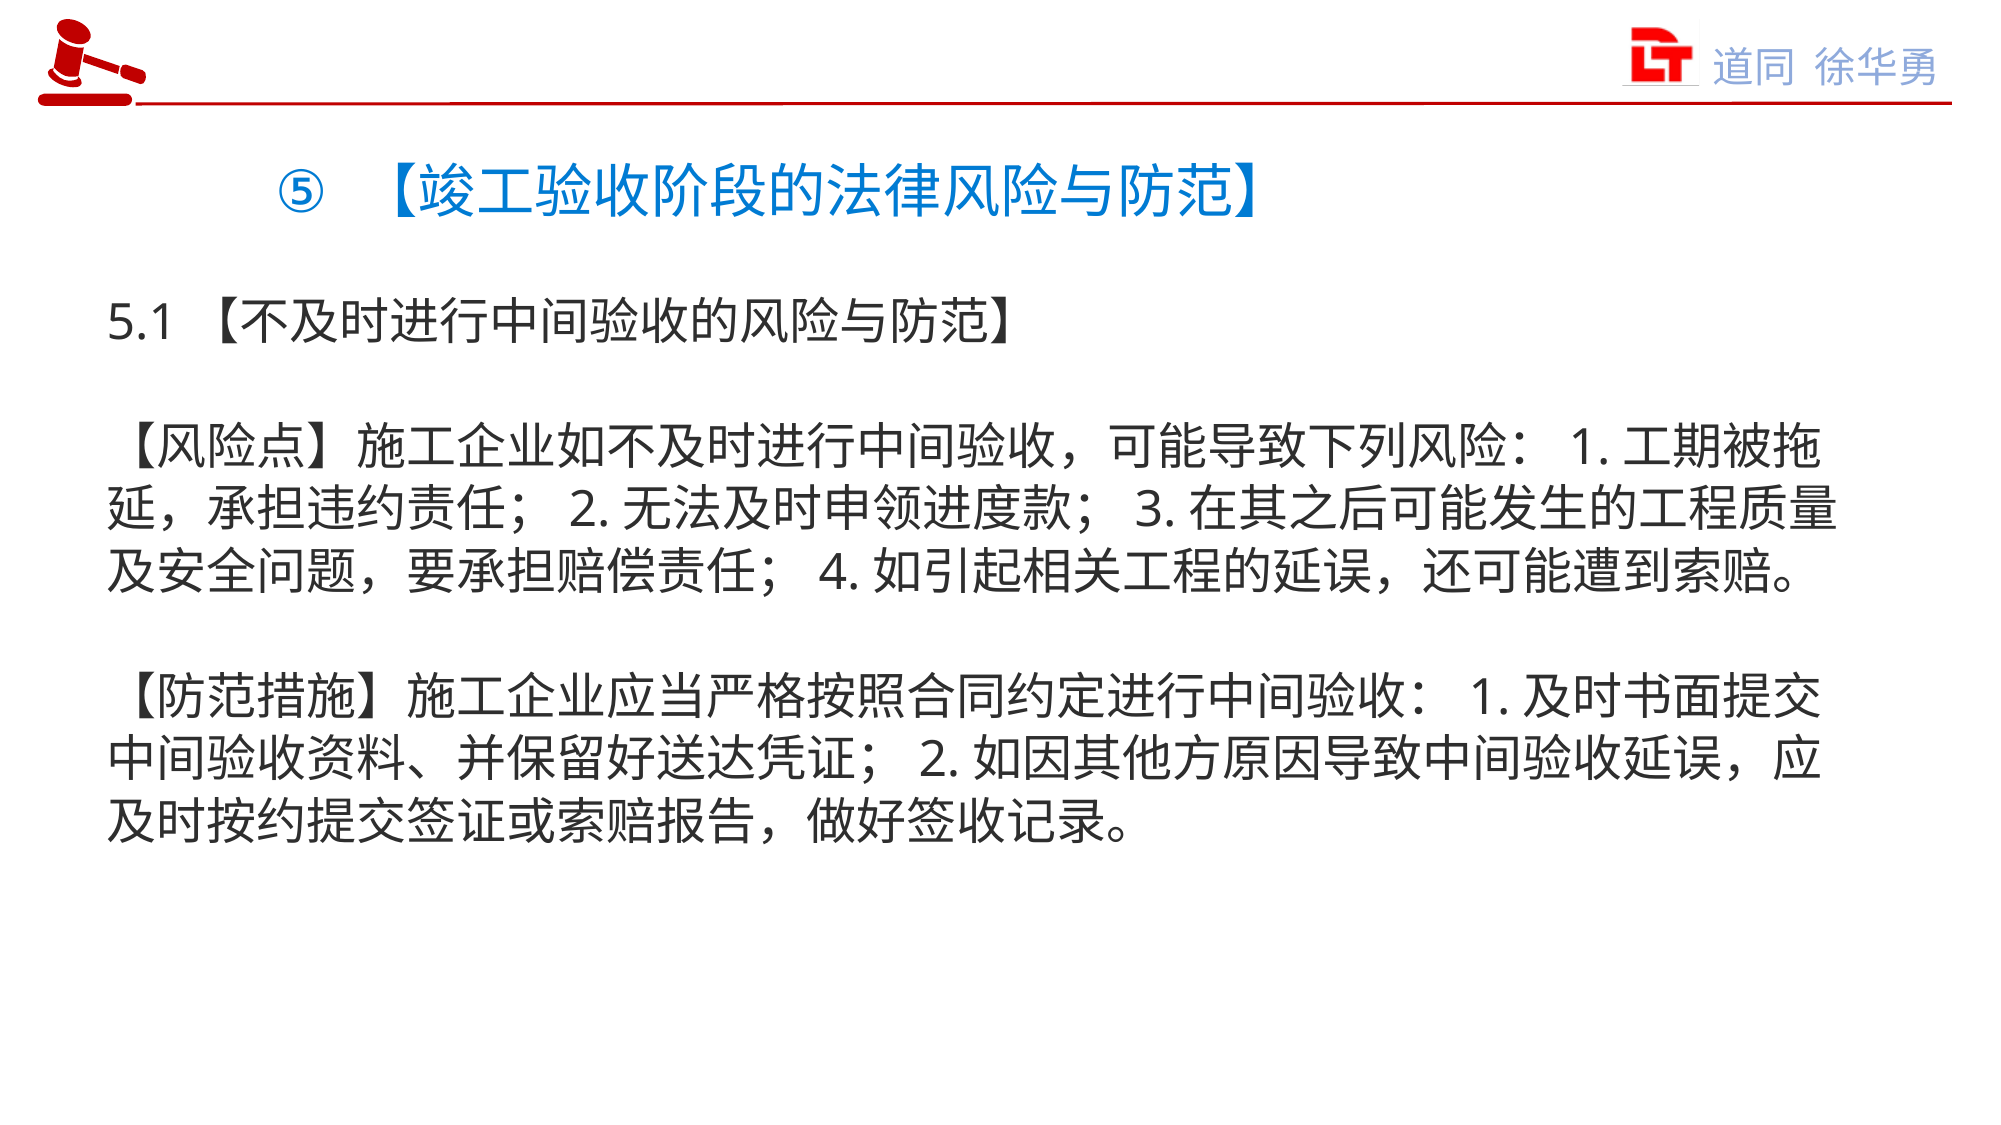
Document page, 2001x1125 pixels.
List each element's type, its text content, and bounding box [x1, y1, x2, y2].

picture [1622, 19, 1699, 97]
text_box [37, 17, 1954, 106]
text_box 【竣工验收阶段的法律风险与防范】 5.1【不及时进行中间验收的风险与防范】 【风险点】施工企业如不及时进行中间验收，可能导致下列风险：1.工期被拖延，承担违约责任；2.无法及时申领进度款；3.在其之后可能发生的工程质量及安全问题，要承担赔偿责任；4.如引起相关工程的延误，还可能遭到索赔。 【防范措施】施工企业应当严格按照合同约定进行中间验收：1.及时书面提交中间验收资料、并保留好送达凭证；2.如因其他方原因导致中间验收延误，应及时按约提交签证或索赔报告，做好签收记录。 [91, 154, 1872, 857]
